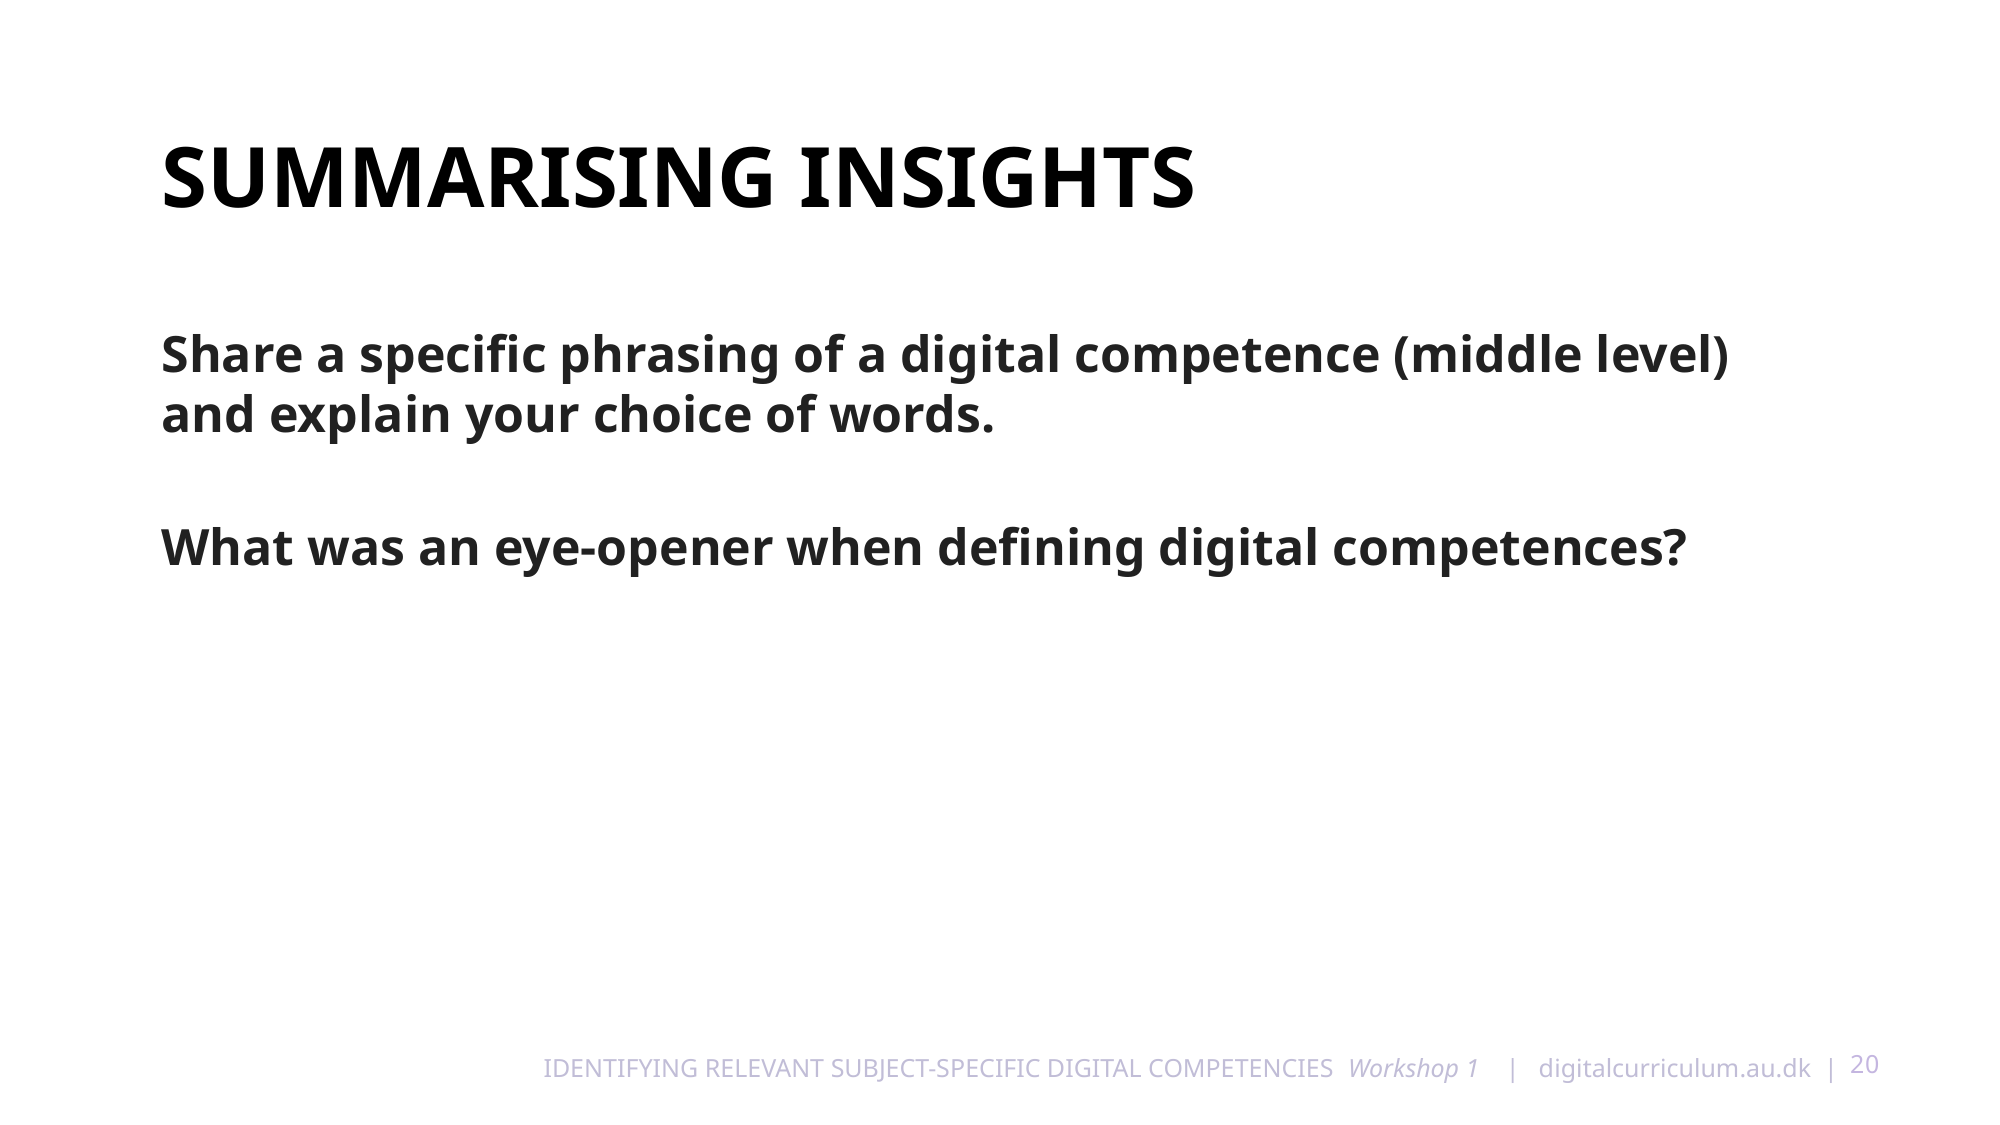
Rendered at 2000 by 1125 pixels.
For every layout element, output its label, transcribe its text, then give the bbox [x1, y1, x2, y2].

title Summarising insights [161, 51, 1839, 226]
list Share a specific phrasing of a digital competence (middle level) and explain your choice of words. What was an eye-opener when defining digital competences? [161, 322, 1827, 1000]
slide_number 20 [1849, 1057, 2000, 1083]
